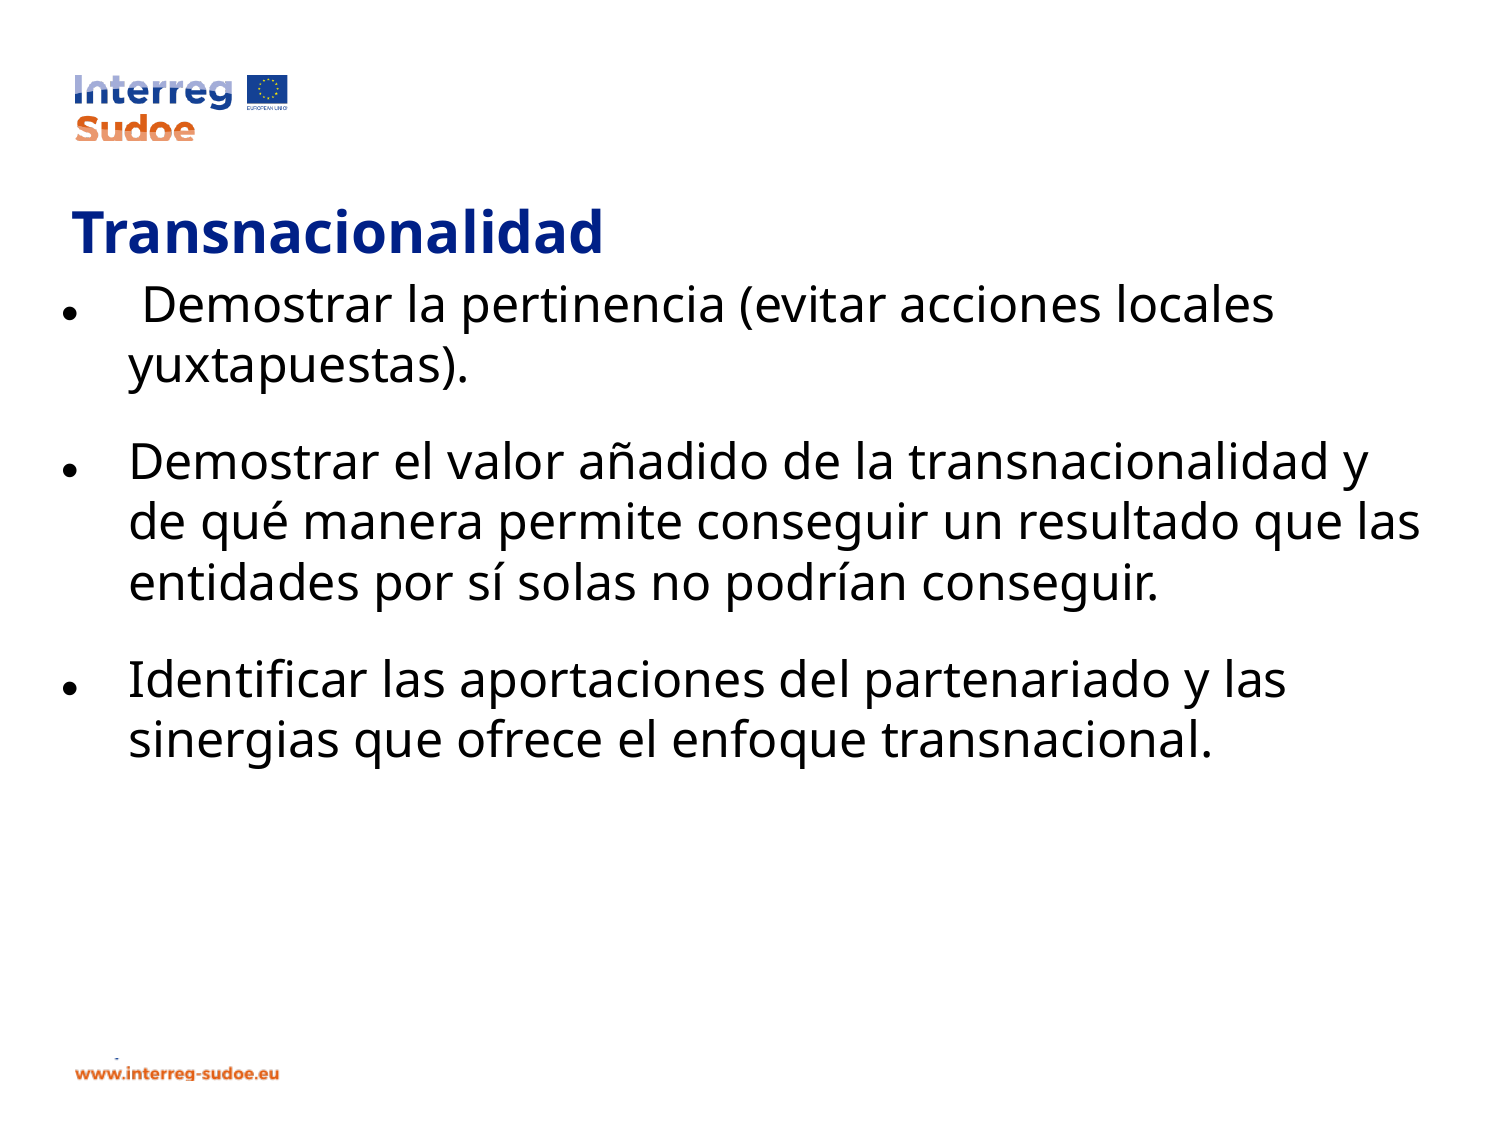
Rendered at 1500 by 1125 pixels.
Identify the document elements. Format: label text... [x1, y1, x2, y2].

list Demostrar la pertinencia (evitar acciones locales yuxtapuestas). Demostrar el valor añadido de la transnacionalidad y de qué manera permite conseguir un resultado que las entidades por sí solas no podrían conseguir. Identificar las aportaciones del partenariado y las sinergias que ofrece el enfoque transnacional. [56, 338, 1438, 1000]
title Transnacionalidad [56, 187, 1437, 338]
